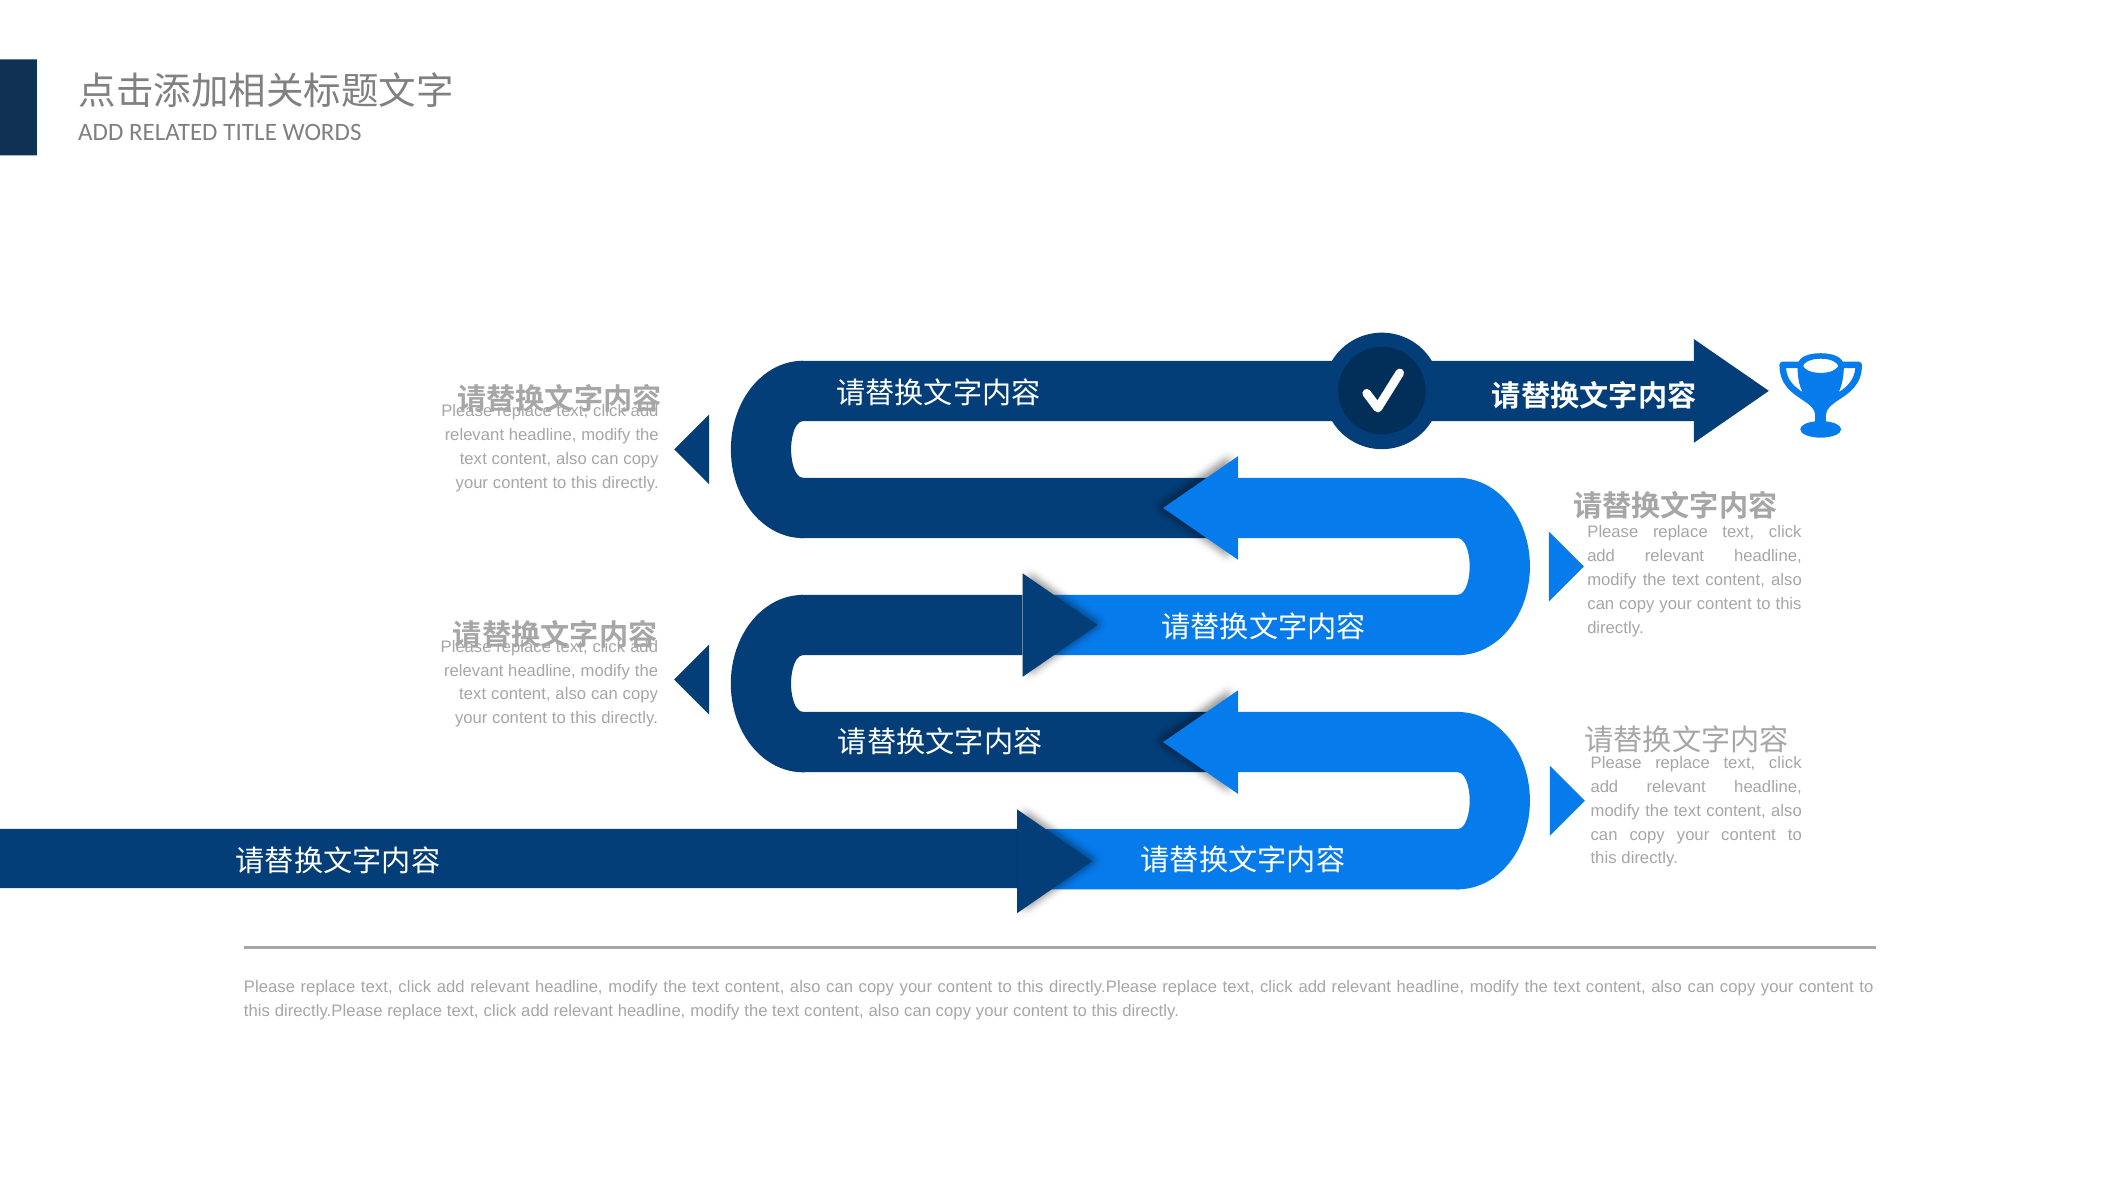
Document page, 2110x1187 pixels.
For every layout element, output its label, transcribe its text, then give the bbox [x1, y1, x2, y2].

text_box 点击添加相关标题文字 [62, 59, 470, 121]
text_box [1779, 353, 1863, 438]
text_box Please replace text, click add relevant headline, modify the text content, also can copy your content to this directly.Please replace text, click add relevant headline, modify the text content, also can copy your content to this directly.Please replace text, click add relevant headline, modify the text content, also can copy your content to this directly. [243, 972, 1876, 1021]
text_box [1769, 715, 1803, 867]
text_box ADD RELATED TITLE WORDS [62, 107, 379, 154]
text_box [1769, 481, 1803, 637]
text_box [0, 332, 1769, 914]
